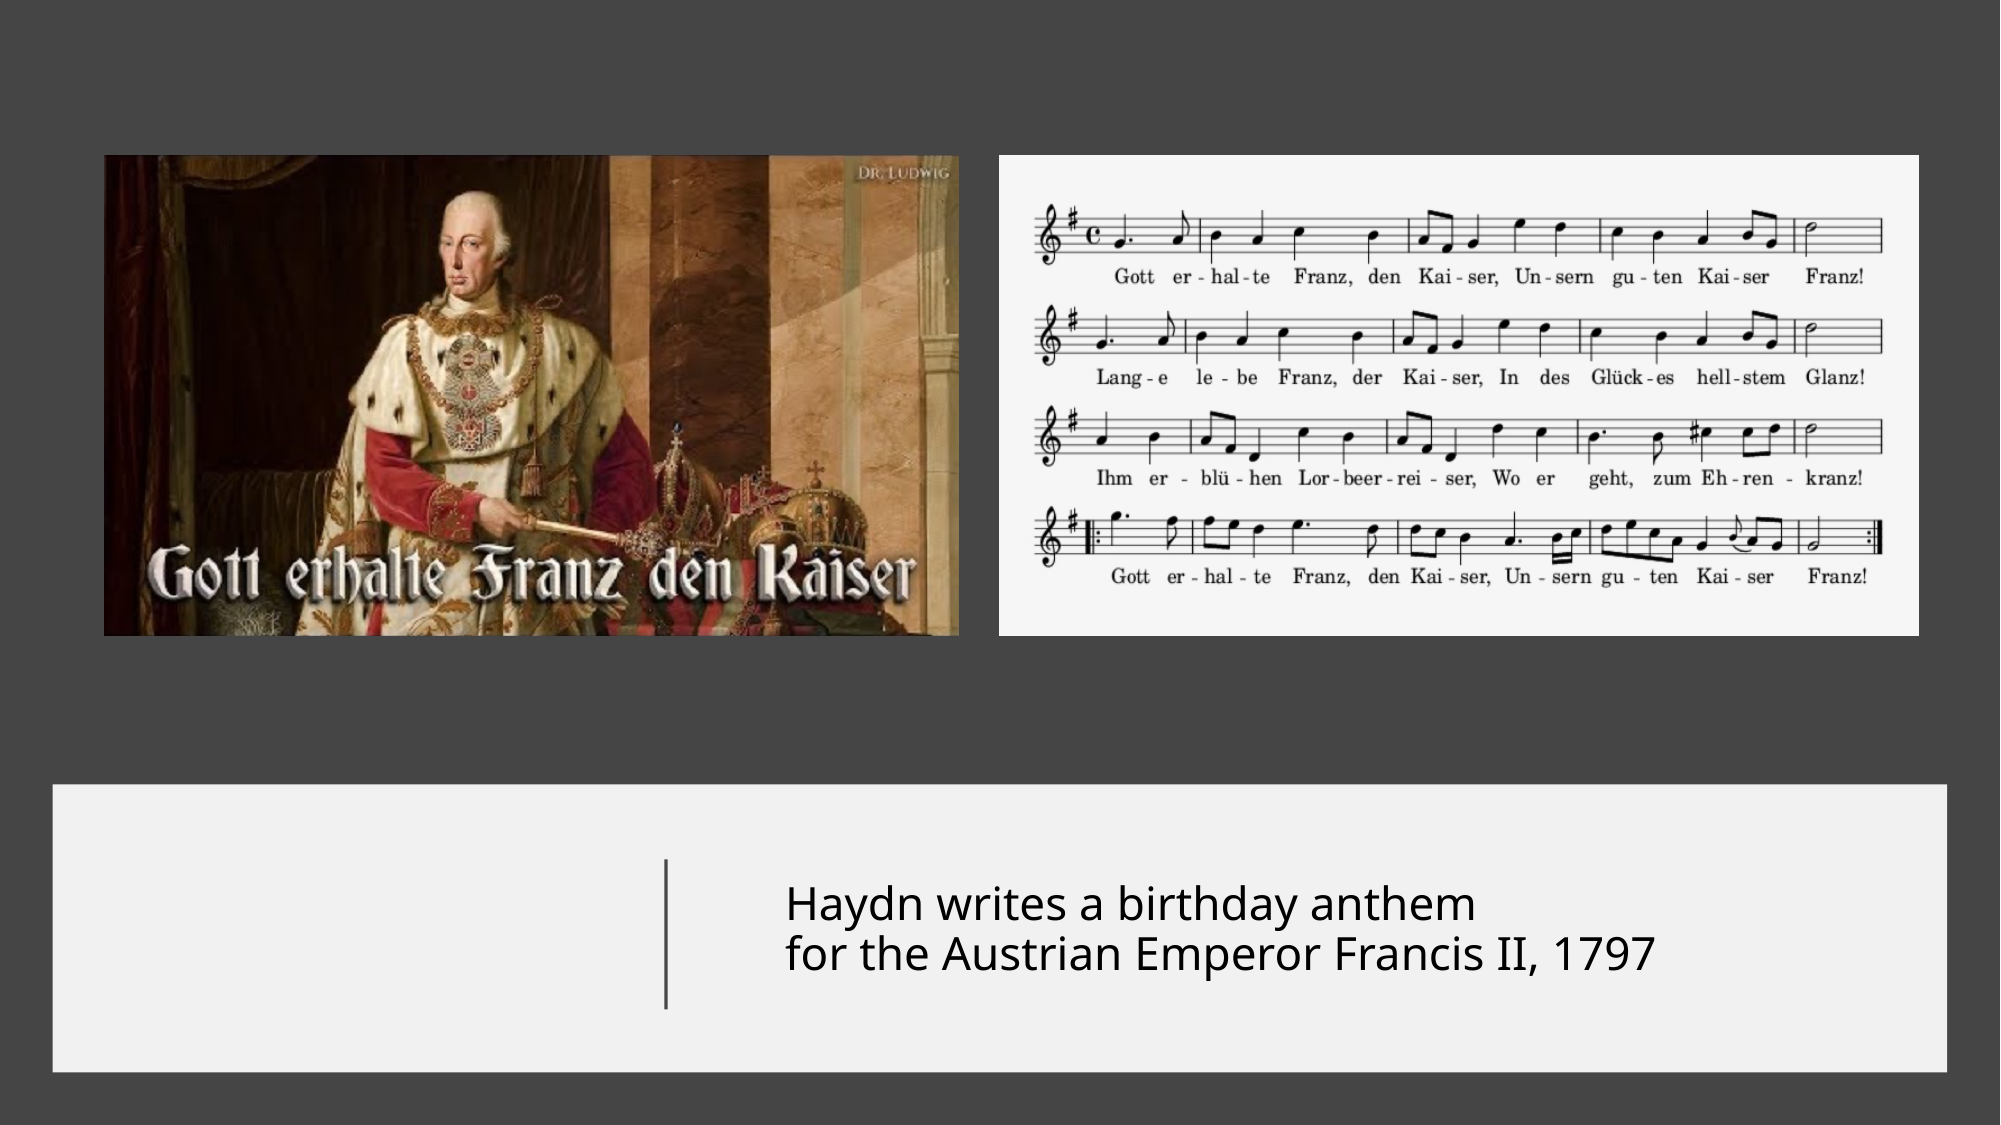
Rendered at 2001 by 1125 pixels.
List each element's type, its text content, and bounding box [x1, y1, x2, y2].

text_box [52, 783, 1948, 1073]
picture [999, 154, 1919, 636]
text_box [0, 0, 2000, 1125]
title Haydn writes a birthday anthem for the Austrian Emperor Francis II, 1797 [770, 820, 1844, 1041]
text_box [103, 154, 959, 636]
